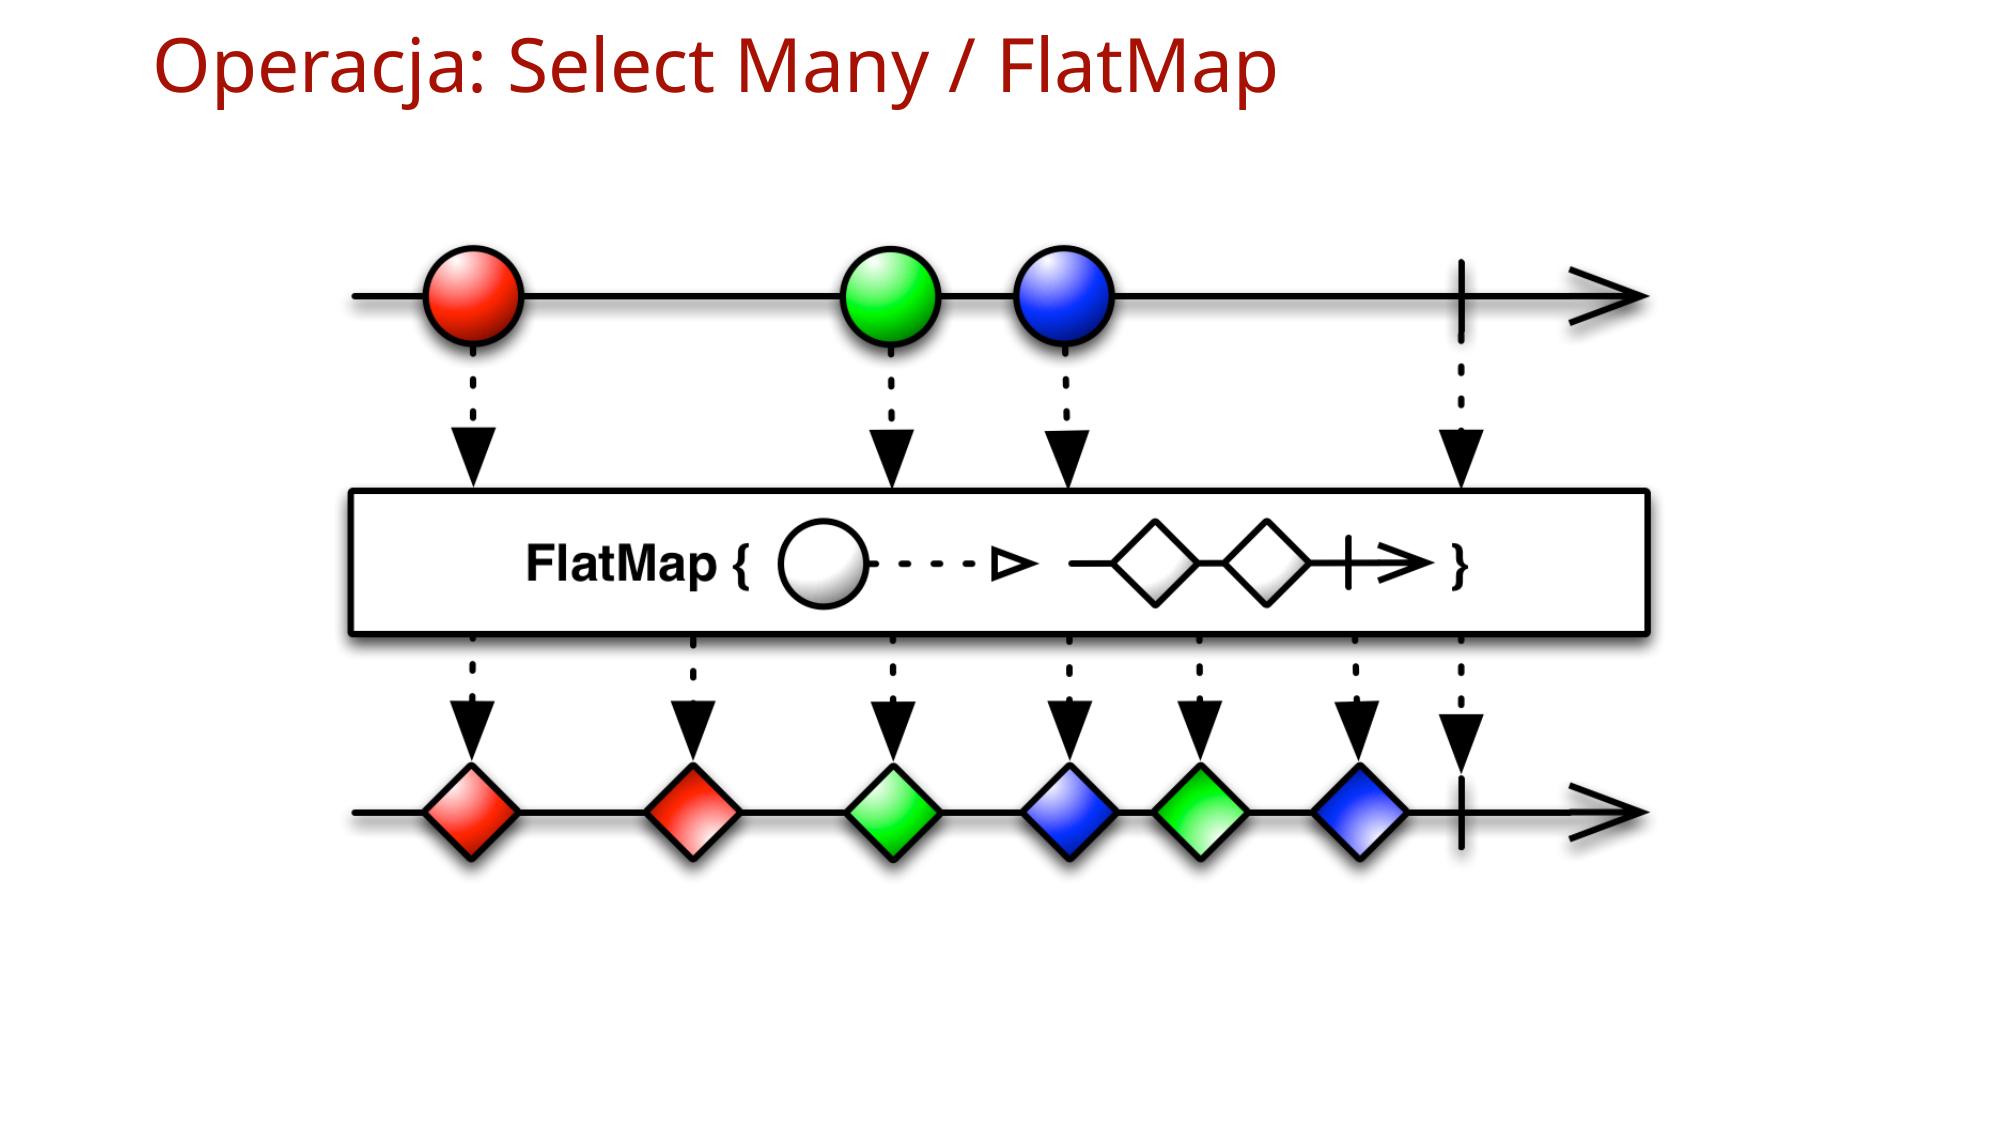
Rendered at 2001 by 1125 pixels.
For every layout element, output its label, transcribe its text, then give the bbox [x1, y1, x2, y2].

picture [316, 231, 1684, 895]
title Operacja: Select Many / FlatMap [137, 3, 1863, 135]
